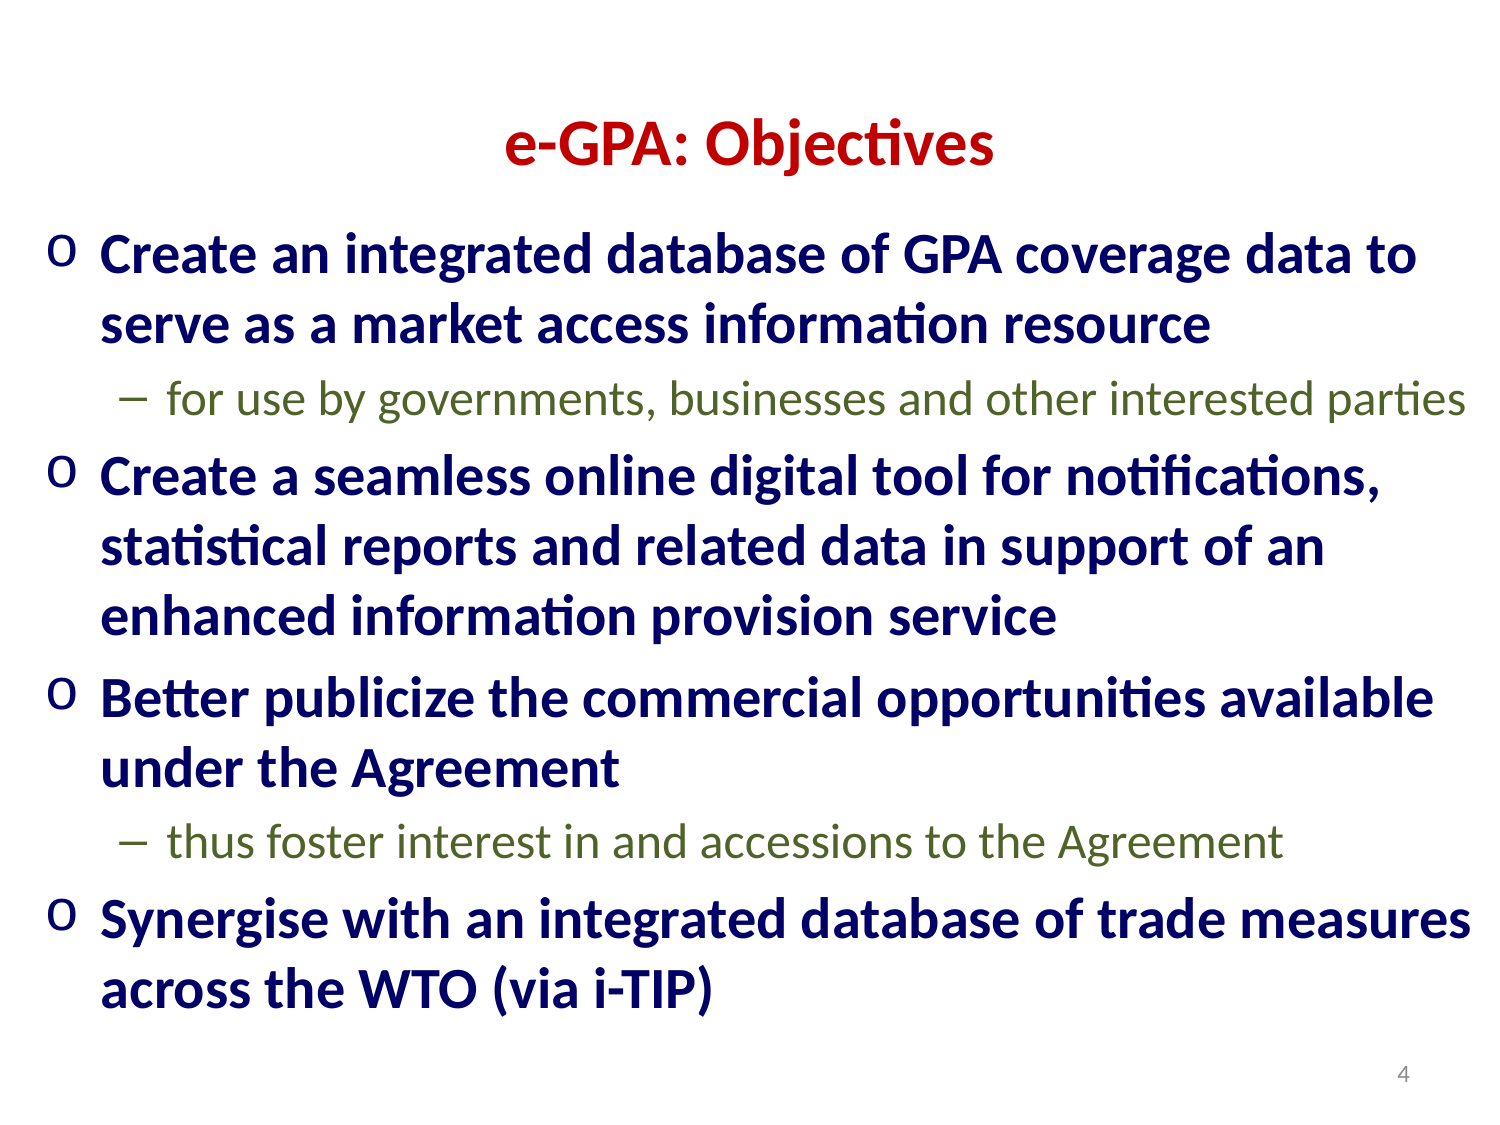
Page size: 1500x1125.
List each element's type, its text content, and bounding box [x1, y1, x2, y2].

list Create an integrated database of GPA coverage data to serve as a market access information resource for use by governments, businesses and other interested parties Create a seamless online digital tool for notifications, statistical reports and related data in support of an enhanced information provision service Better publicize the commercial opportunities available under the Agreement thus foster interest in and accessions to the Agreement Synergise with an integrated database of trade measures across the WTO (via i-TIP) [29, 208, 1500, 1083]
slide_number 4 [1074, 1042, 1425, 1103]
title e-GPA: Objectives [75, 45, 1425, 208]
